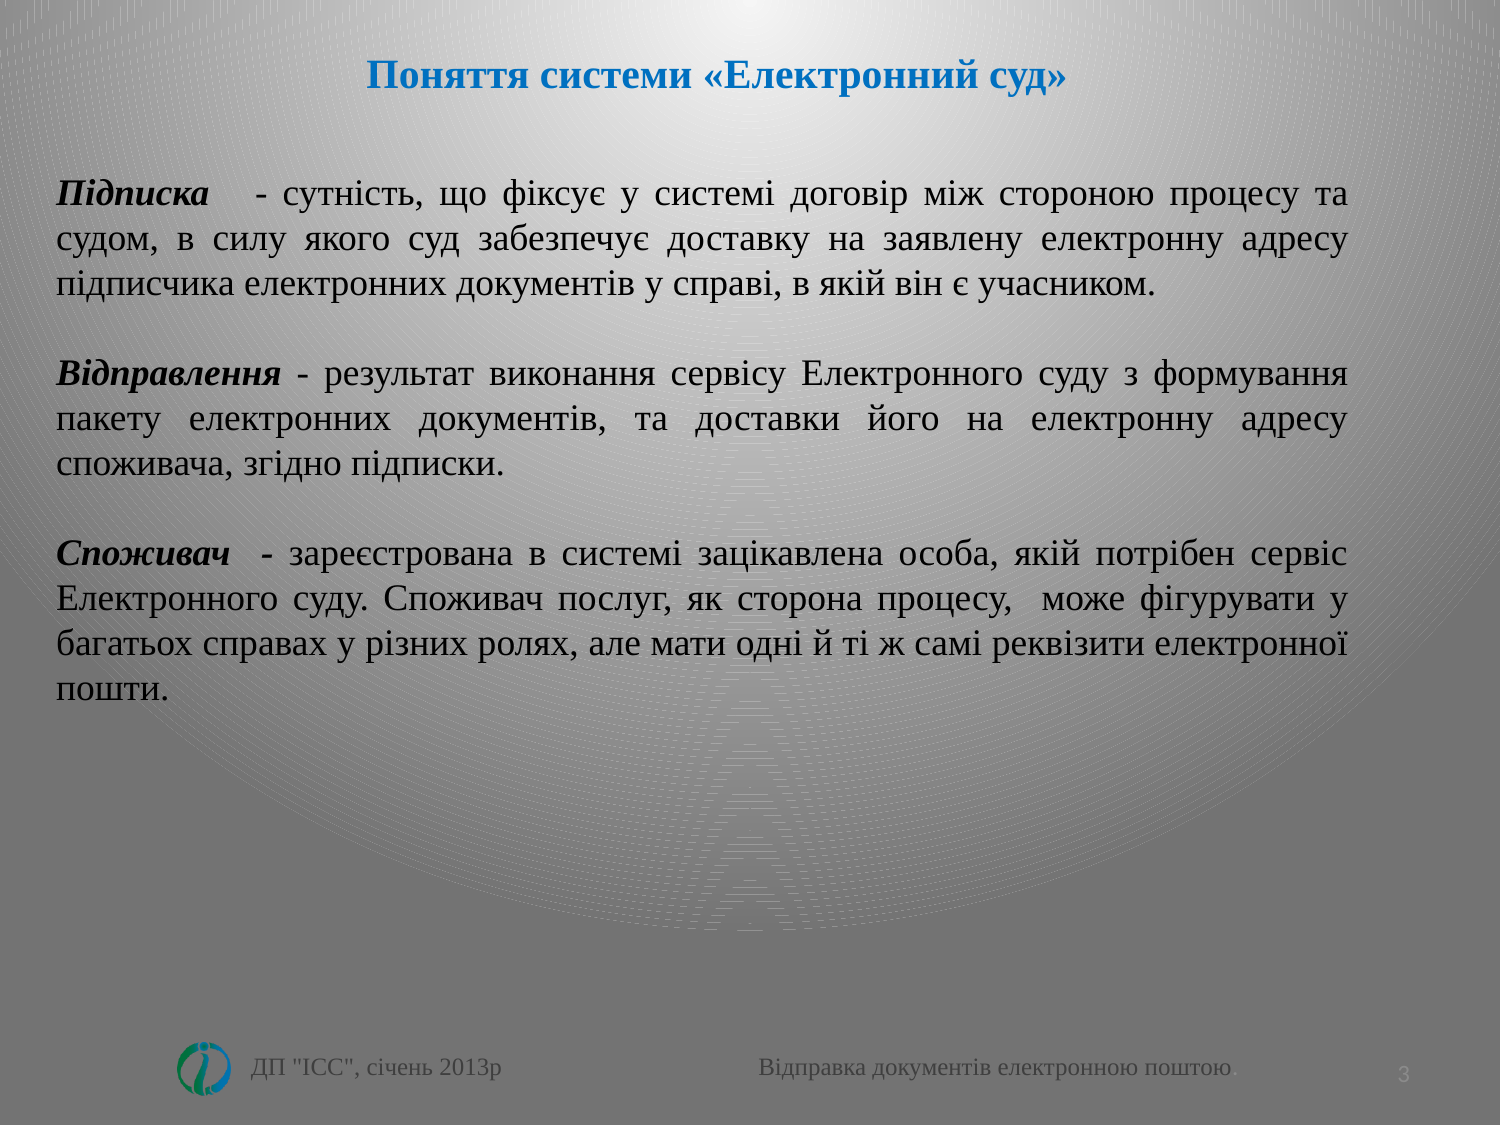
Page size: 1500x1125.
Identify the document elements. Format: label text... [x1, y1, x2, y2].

footer ДП "ІСС", січень 2013р Відправка документів електронною поштою. [170, 1035, 1294, 1096]
picture [172, 1041, 237, 1096]
text_box Поняття системи «Електронний суд» [88, 54, 1346, 90]
text_box Підписка - сутність, що фіксує у системі договір між стороною процесу та судом, в силу якого суд забезпечує доставку на заявлену електронну адресу підписчика електронних документів у справі, в якій він є учасником. Відправлення - результат виконання сервісу Електронного суду з формування пакету електронних документів, та доставки його на електронну адресу споживача, згідно підписки. Споживач - зареєстрована в системі зацікавлена особа, якій потрібен сервіс Електронного суду. Споживач послуг, як сторона процесу, може фігурувати у багатьох справах у різних ролях, але мати одні й ті ж самі реквізити електронної пошти. [41, 160, 1365, 761]
slide_number 3 [1074, 1042, 1425, 1103]
